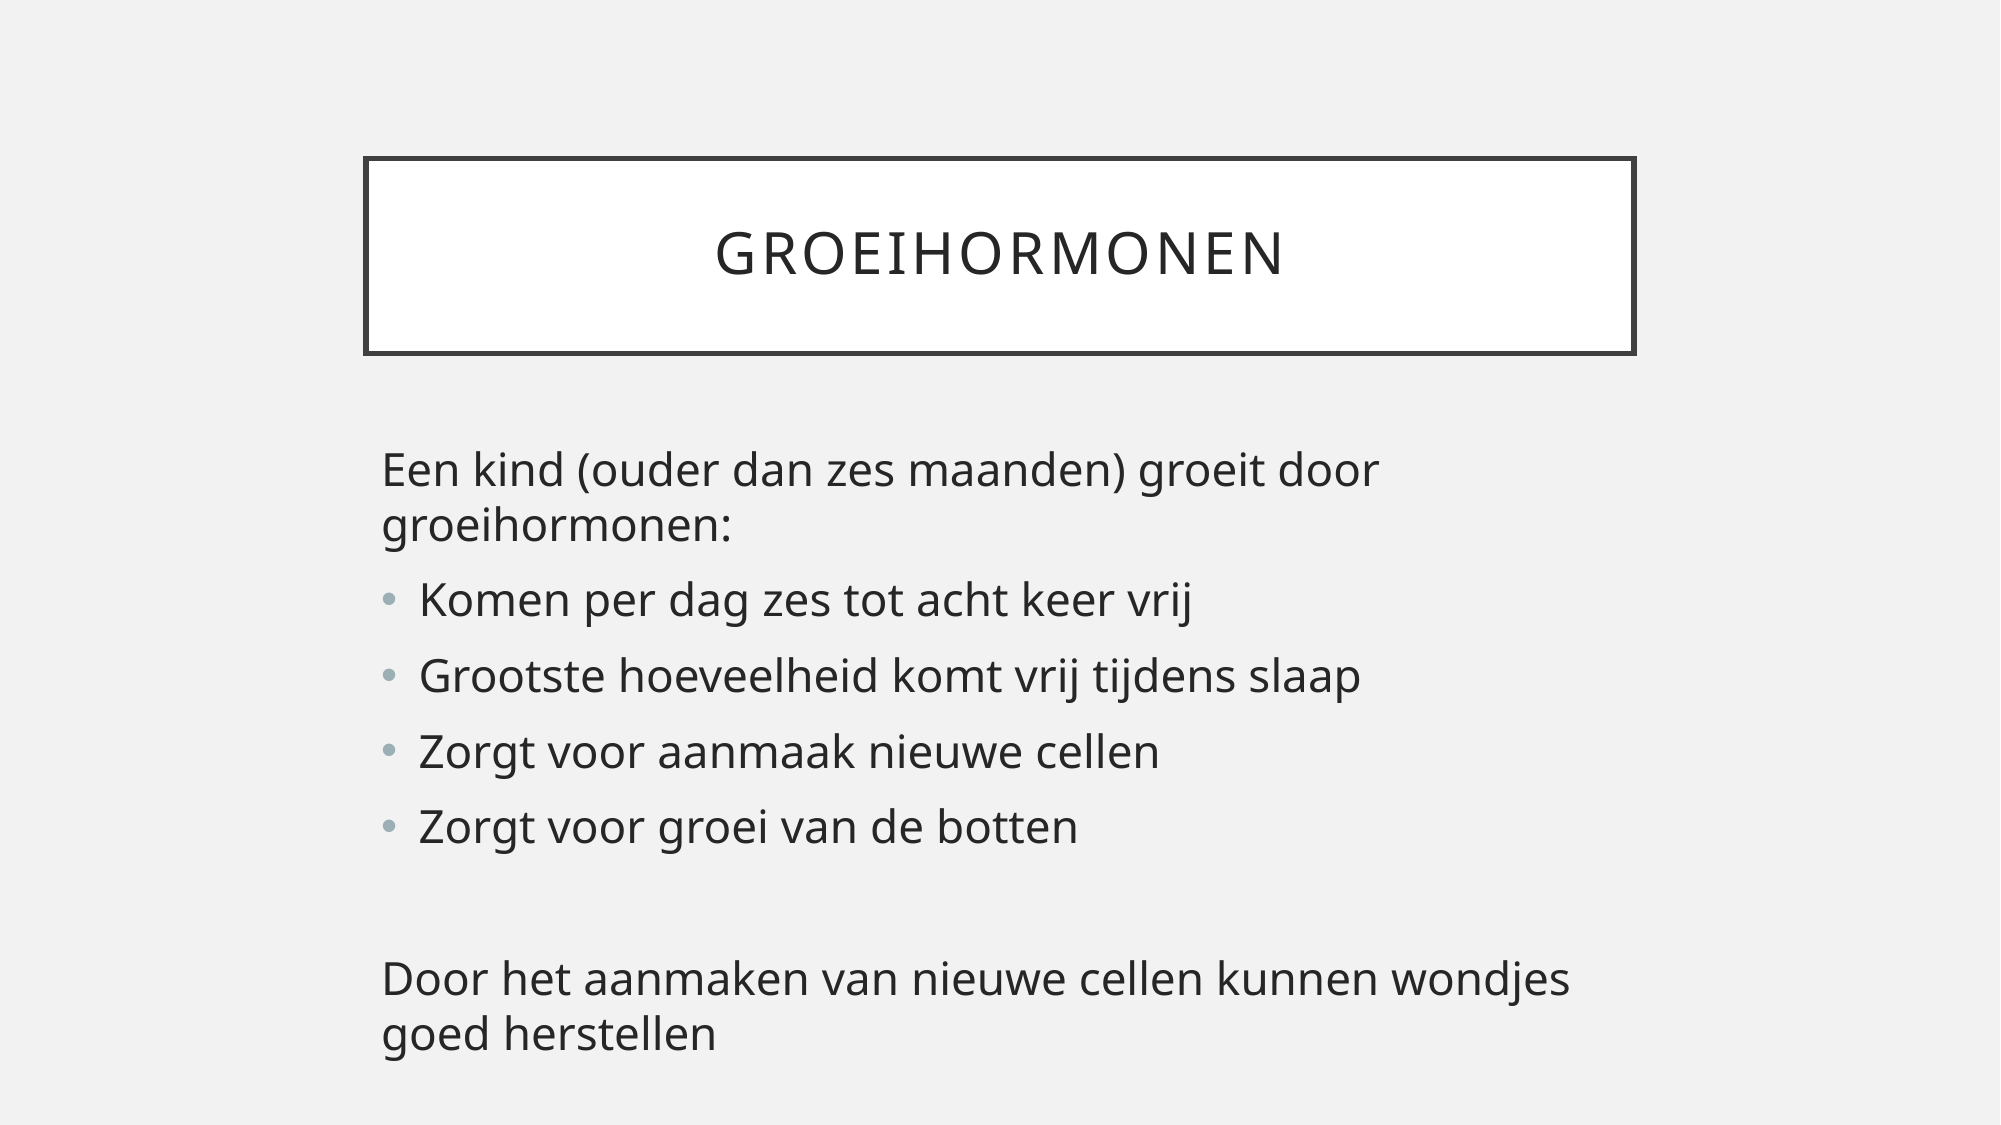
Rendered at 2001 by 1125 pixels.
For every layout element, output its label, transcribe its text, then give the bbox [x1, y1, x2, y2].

list Een kind (ouder dan zes maanden) groeit door groeihormonen: Komen per dag zes tot acht keer vrij Grootste hoeveelheid komt vrij tijdens slaap Zorgt voor aanmaak nieuwe cellen Zorgt voor groei van de botten Door het aanmaken van nieuwe cellen kunnen wondjes goed herstellen [366, 432, 1634, 1088]
title groeihormonen [363, 156, 1637, 356]
